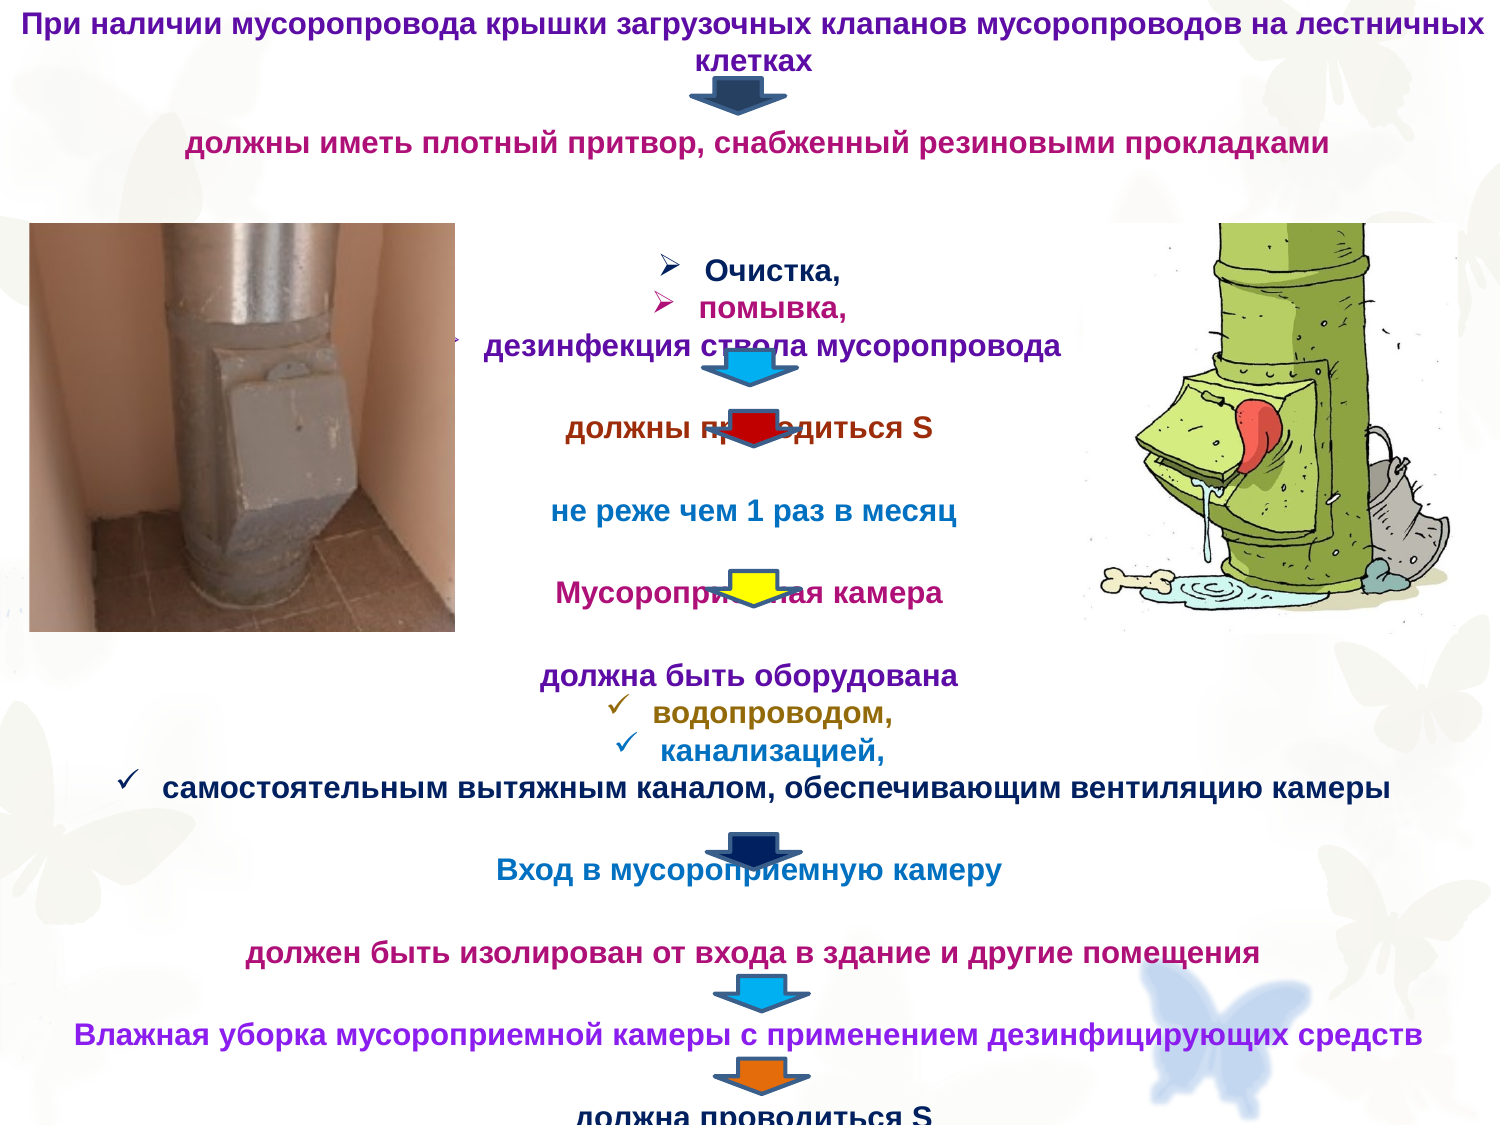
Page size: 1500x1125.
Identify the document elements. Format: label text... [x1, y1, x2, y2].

text_box [704, 408, 804, 449]
text_box [704, 832, 804, 872]
text_box При наличии мусоропровода крышки загрузочных клапанов мусоропроводов на лестничных клетках должны иметь плотный притвор, снабженный резиновыми прокладками Очистка, помывка, дезинфекция ствола мусоропровода должны проводиться S не реже чем 1 раз в месяц Мусороприемная камера должна быть оборудована водопроводом, канализацией, самостоятельным вытяжным каналом, обеспечивающим вентиляцию камеры Вход в мусороприемную камеру должен быть изолирован от входа в здание и другие помещения Влажная уборка мусороприемной камеры с применением дезинфицирующих средств должна проводиться S по мере загрязнения, но не реже чем 1 раз в неделю [3, 0, 1500, 1125]
text_box [688, 76, 788, 116]
picture [29, 223, 456, 632]
text_box [712, 973, 812, 1014]
picture [1083, 223, 1458, 634]
text_box [712, 1056, 812, 1096]
text_box [704, 568, 804, 609]
text_box [700, 347, 800, 388]
